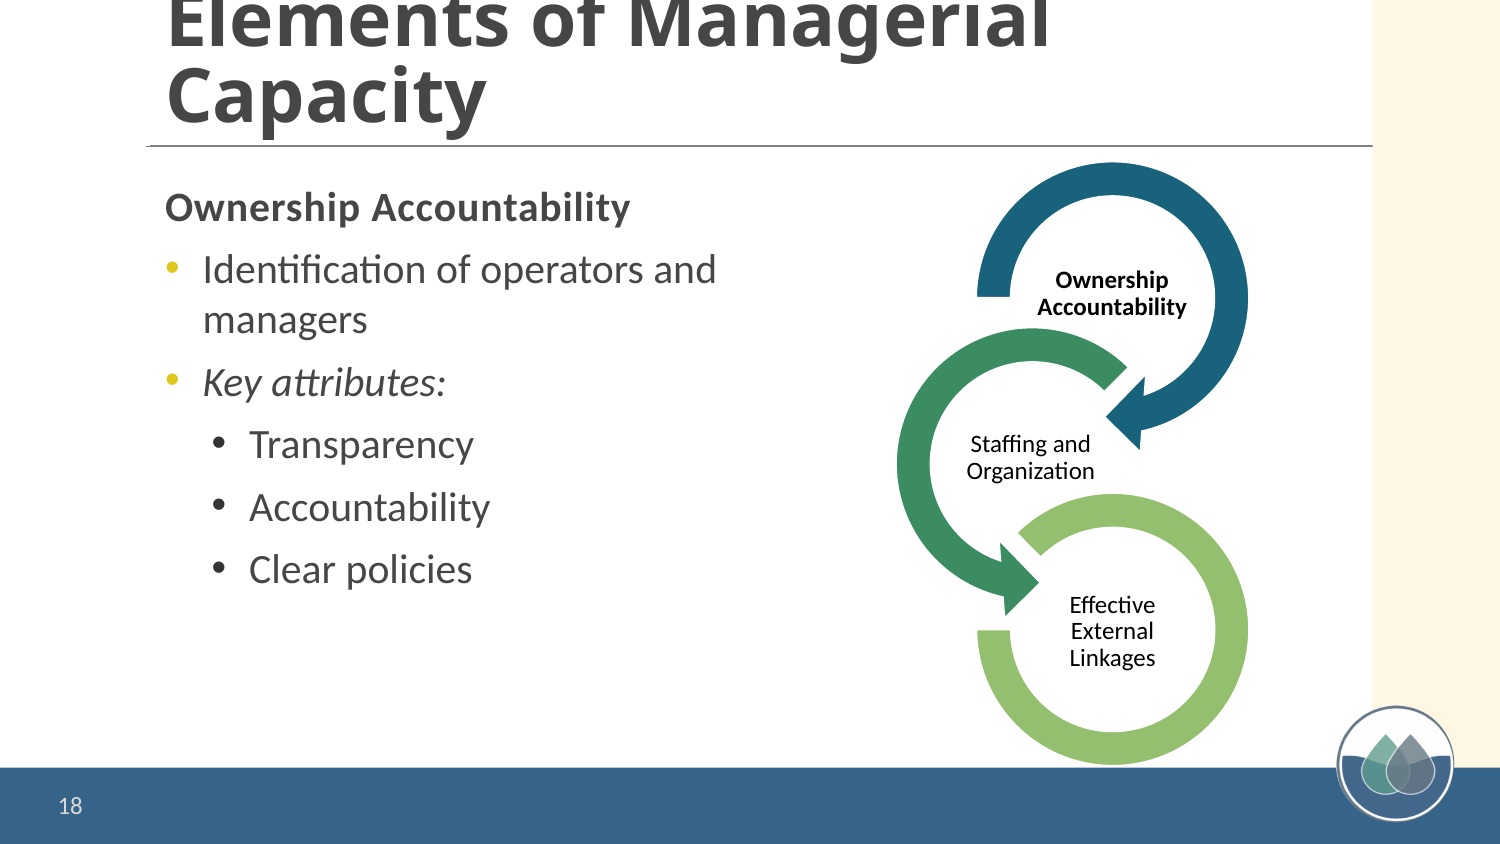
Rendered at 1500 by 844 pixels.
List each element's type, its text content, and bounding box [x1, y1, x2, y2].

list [772, 152, 1373, 753]
slide_number 18 [16, 782, 124, 828]
title Elements of Managerial Capacity [150, 21, 1373, 146]
list Ownership Accountability Identification of operators and managers Key attributes: Transparency Accountability Clear policies [150, 171, 772, 734]
